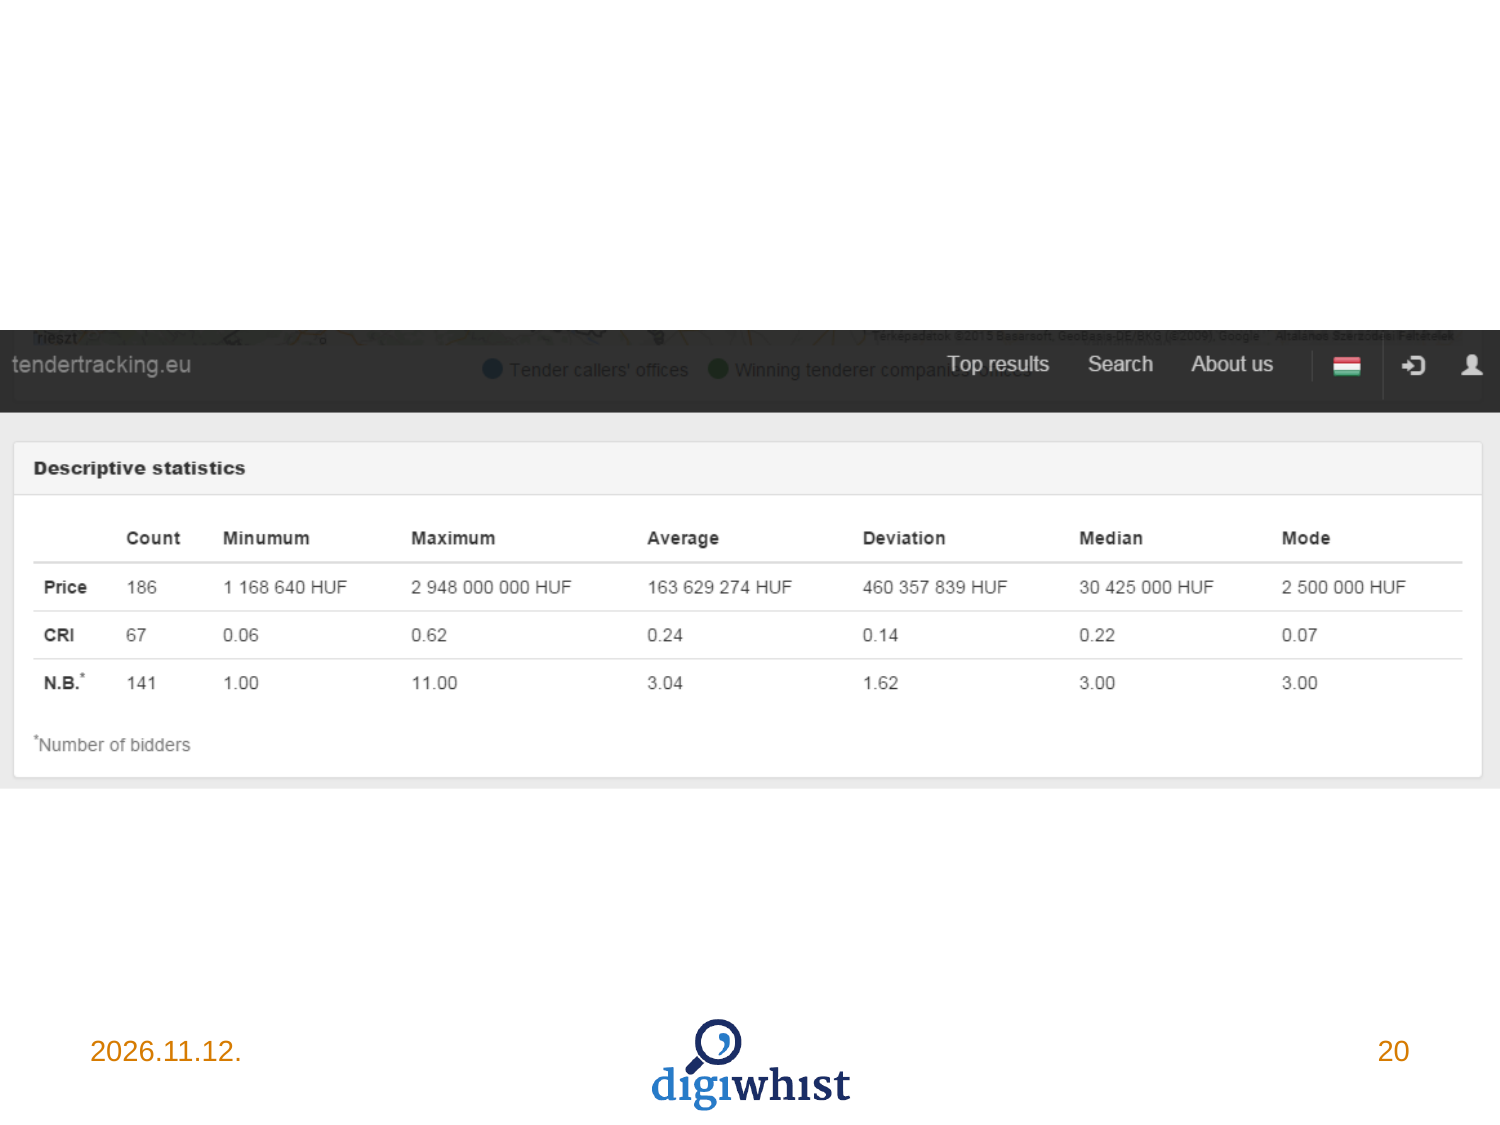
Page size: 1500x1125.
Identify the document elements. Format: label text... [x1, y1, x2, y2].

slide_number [74, 1024, 426, 1103]
picture [642, 1012, 858, 1115]
picture [0, 330, 1500, 795]
slide_number 20 [1074, 1024, 1426, 1103]
